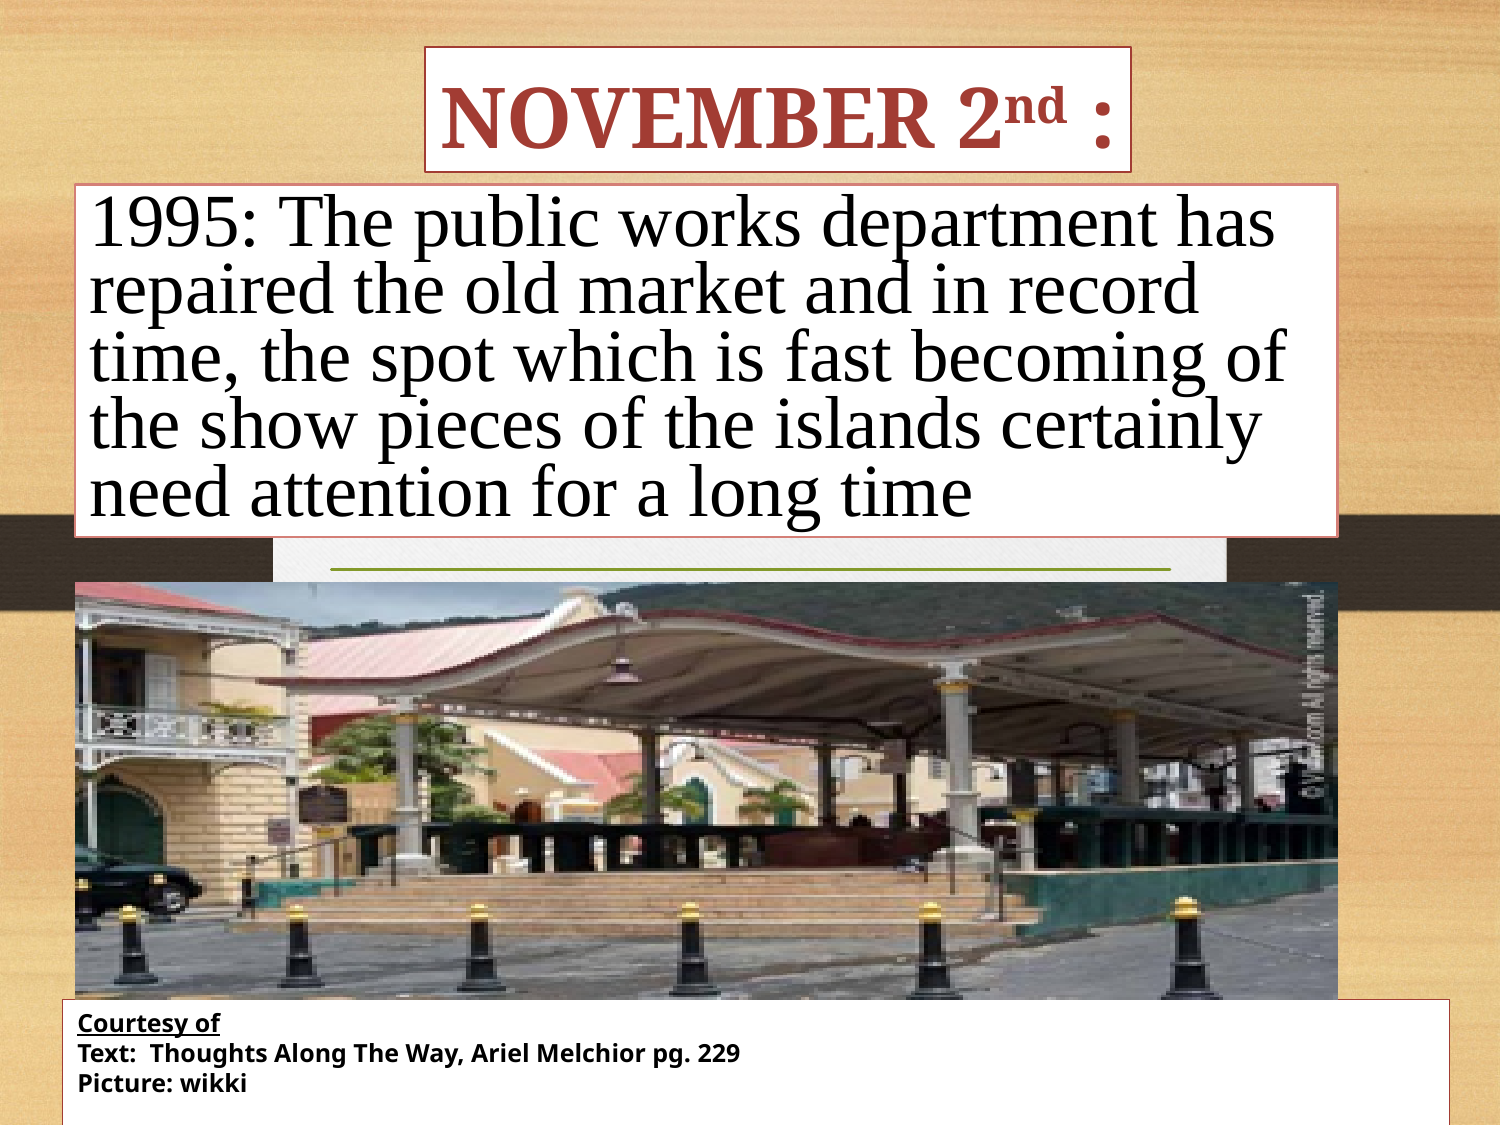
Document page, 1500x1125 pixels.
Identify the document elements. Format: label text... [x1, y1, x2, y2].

text_box 1995: The public works department has repaired the old market and in record time, the spot which is fast becoming of the show pieces of the islands certainly need attention for a long time [74, 183, 1339, 538]
text_box NOVEMBER 2nd : [424, 46, 1132, 173]
picture [0, 0, 1500, 1125]
text_box Courtesy of Text: Thoughts Along The Way, Ariel Melchior pg. 229 Picture: wikki [62, 999, 1450, 1125]
